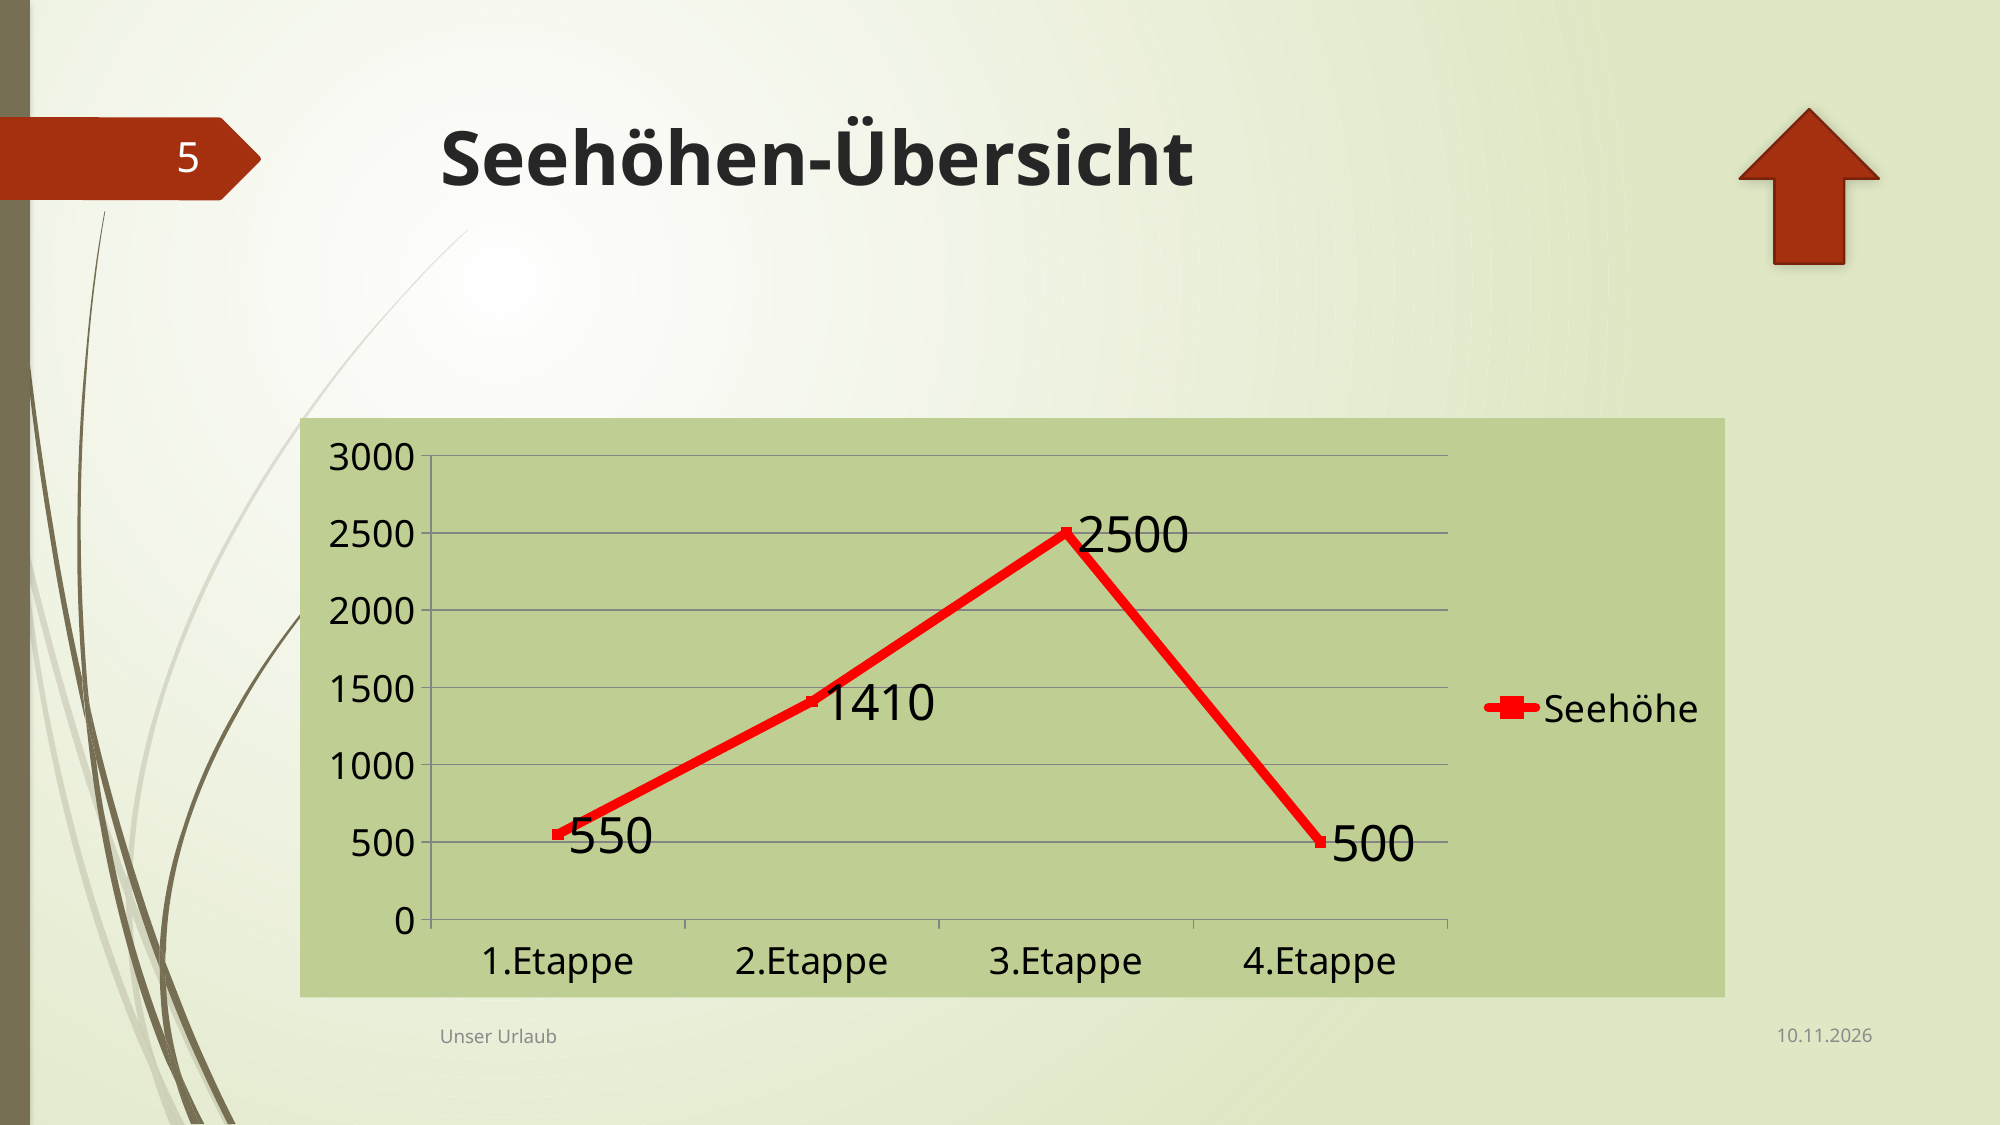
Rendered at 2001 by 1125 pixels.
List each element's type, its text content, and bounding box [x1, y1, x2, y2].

footer Unser Urlaub [424, 1007, 1675, 1067]
slide_number 5 [87, 129, 216, 190]
chart [299, 417, 1726, 998]
title Seehöhen-Übersicht [425, 102, 1888, 313]
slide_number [1699, 1005, 1888, 1067]
